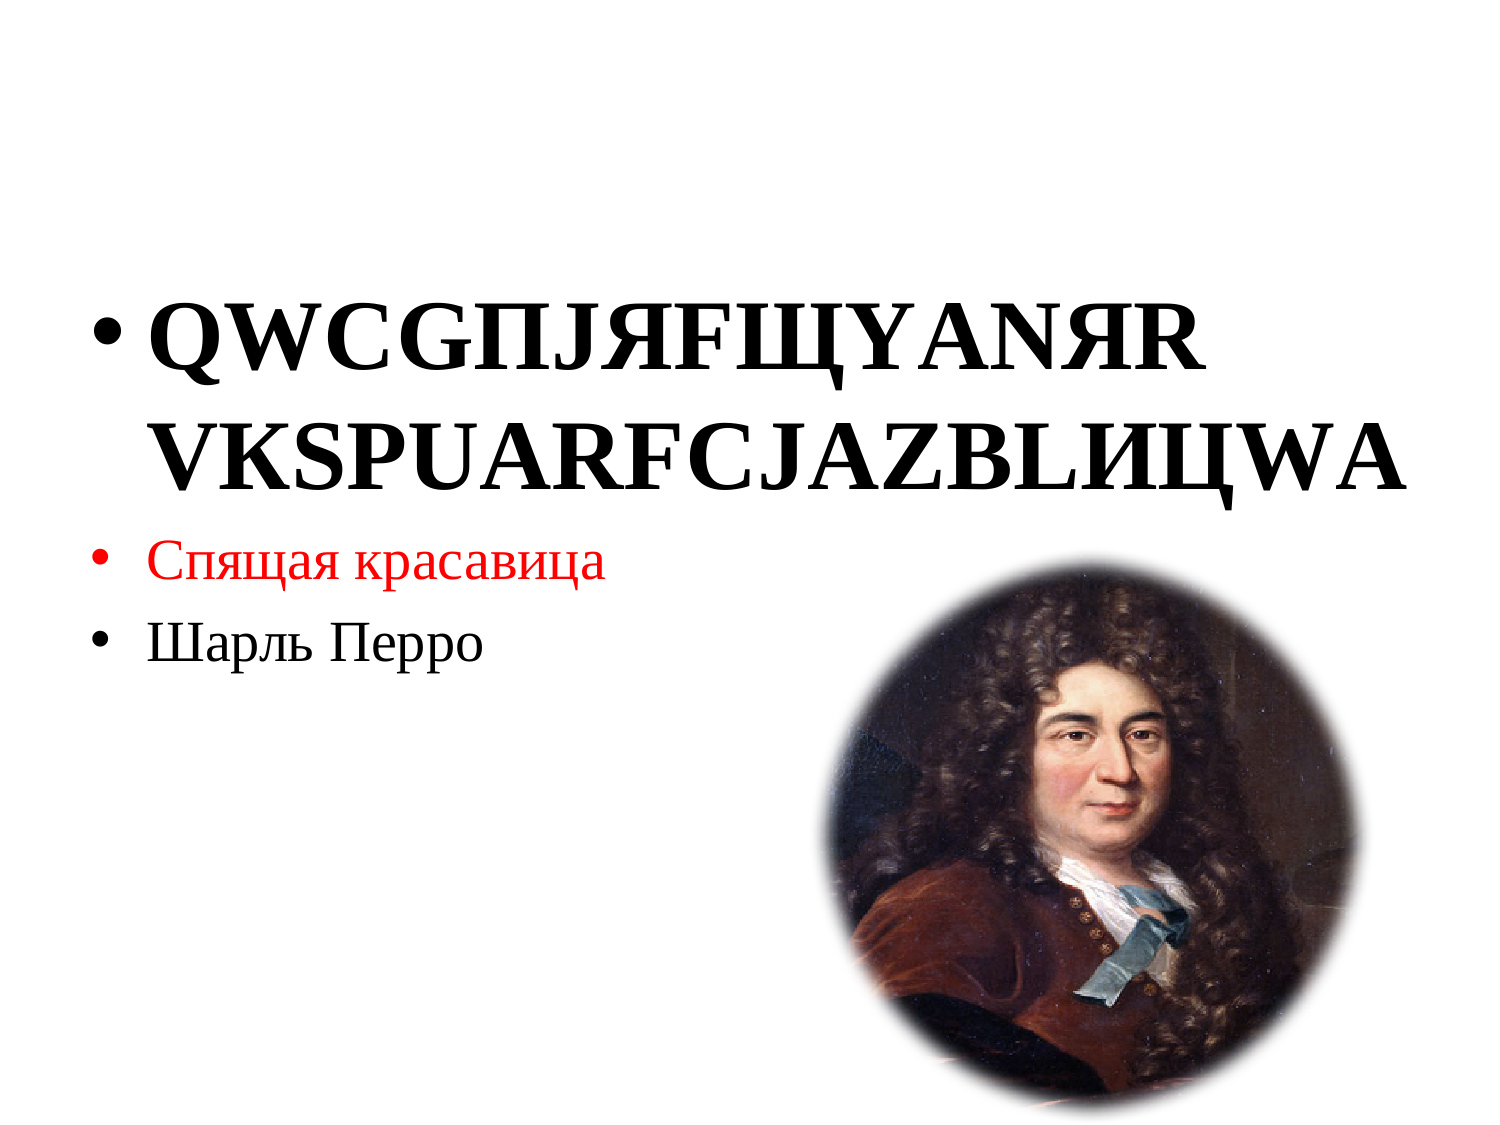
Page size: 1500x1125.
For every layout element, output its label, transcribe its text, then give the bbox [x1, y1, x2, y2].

picture [808, 546, 1375, 1125]
list QWСGПJЯFЩYАNЯR VКSРUARFСJАZВLИЦWА Спящая красавица Шарль Перро [75, 262, 1425, 1005]
